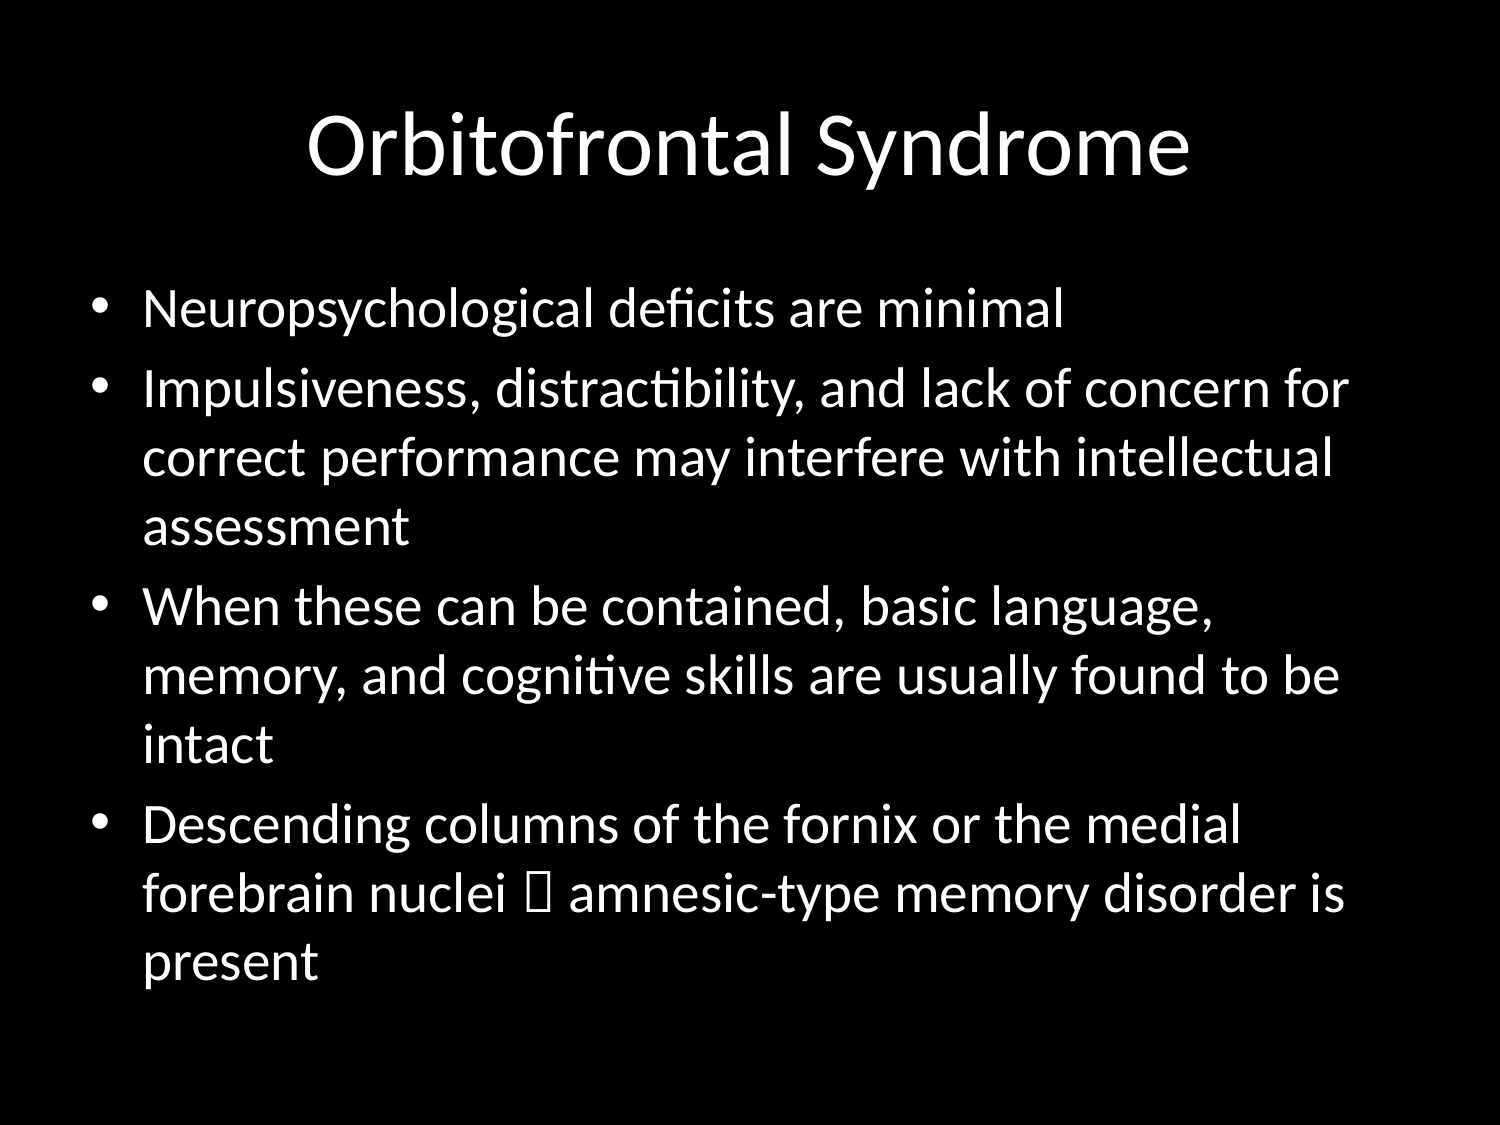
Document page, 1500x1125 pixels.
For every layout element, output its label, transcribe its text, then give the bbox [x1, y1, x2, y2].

title Orbitofrontal Syndrome [75, 45, 1425, 233]
list Neuropsychological deficits are minimal Impulsiveness, distractibility, and lack of concern for correct performance may interfere with intellectual assessment When these can be contained, basic language, memory, and cognitive skills are usually found to be intact Descending columns of the fornix or the medial forebrain nuclei  amnesic-type memory disorder is present [75, 262, 1425, 1005]
